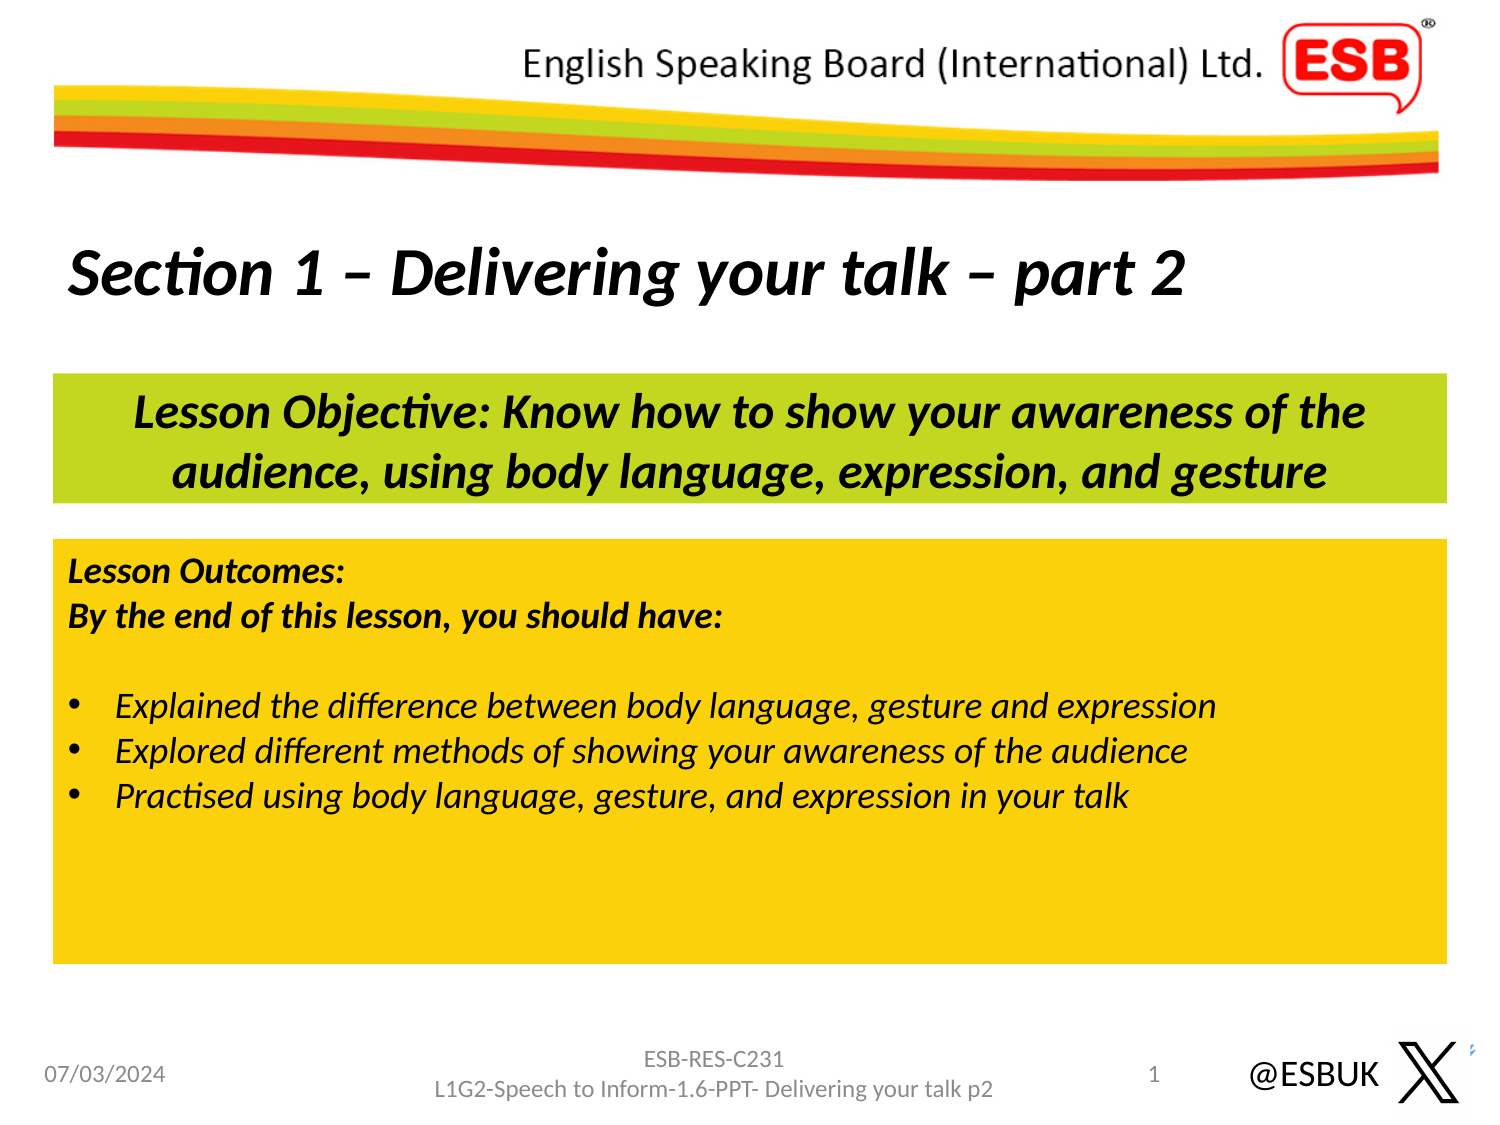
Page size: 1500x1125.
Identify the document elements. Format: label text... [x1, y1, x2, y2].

footer ESB-RES-C231 L1G2-Speech to Inform-1.6-PPT- Delivering your talk p2 [395, 1042, 930, 1103]
slide_number 1 [930, 1042, 1176, 1103]
text_box Lesson Objective: Know how to show your awareness of the audience, using body language, expression, and gesture [52, 372, 1448, 504]
text_box Section 1 – Delivering your talk – part 2 [53, 208, 1347, 338]
picture [1390, 1029, 1476, 1116]
text_box Lesson Outcomes: By the end of this lesson, you should have: Explained the difference between body language, gesture and expression Explored different methods of showing your awareness of the audience Practised using body language, gesture, and expression in your talk [52, 538, 1448, 965]
picture [0, 0, 1500, 189]
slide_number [29, 1042, 367, 1103]
